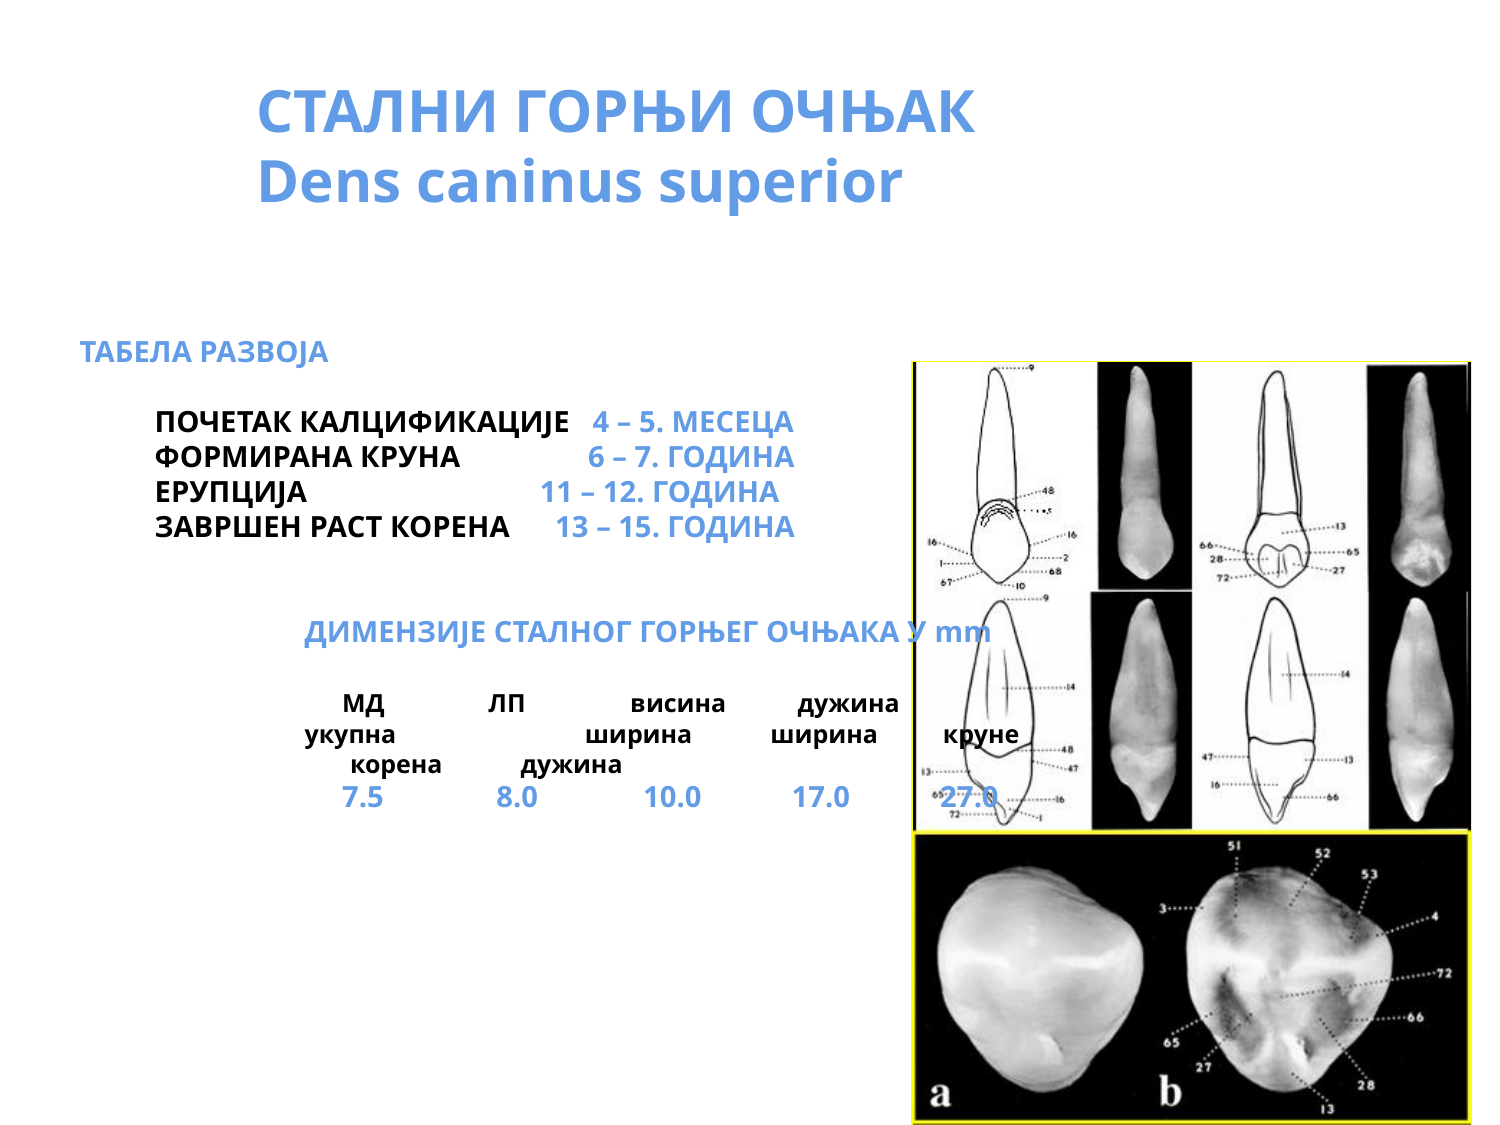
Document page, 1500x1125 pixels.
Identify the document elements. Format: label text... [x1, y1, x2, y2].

text_box ТАБЕЛА РАЗВОЈА ПОЧЕТАК КАЛЦИФИКАЦИЈЕ 4 – 5. МЕСЕЦА ФОРМИРАНА КРУНА 6 – 7. ГОДИНА ЕРУПЦИЈА 11 – 12. ГОДИНА ЗАВРШЕН РАСТ КОРЕНА 13 – 15. ГОДИНА ДИМЕНЗИЈЕ СТАЛНОГ ГОРЊЕГ ОЧЊАКА У mm МД ЛП висина дужина укупна ширина ширина круне корена дужина 7.5 8.0 10.0 17.0 27.0 [64, 326, 1066, 867]
picture [912, 362, 1471, 1125]
text_box СТАЛНИ ГОРЊИ ОЧЊАК Dens caninus superior [242, 66, 1282, 221]
